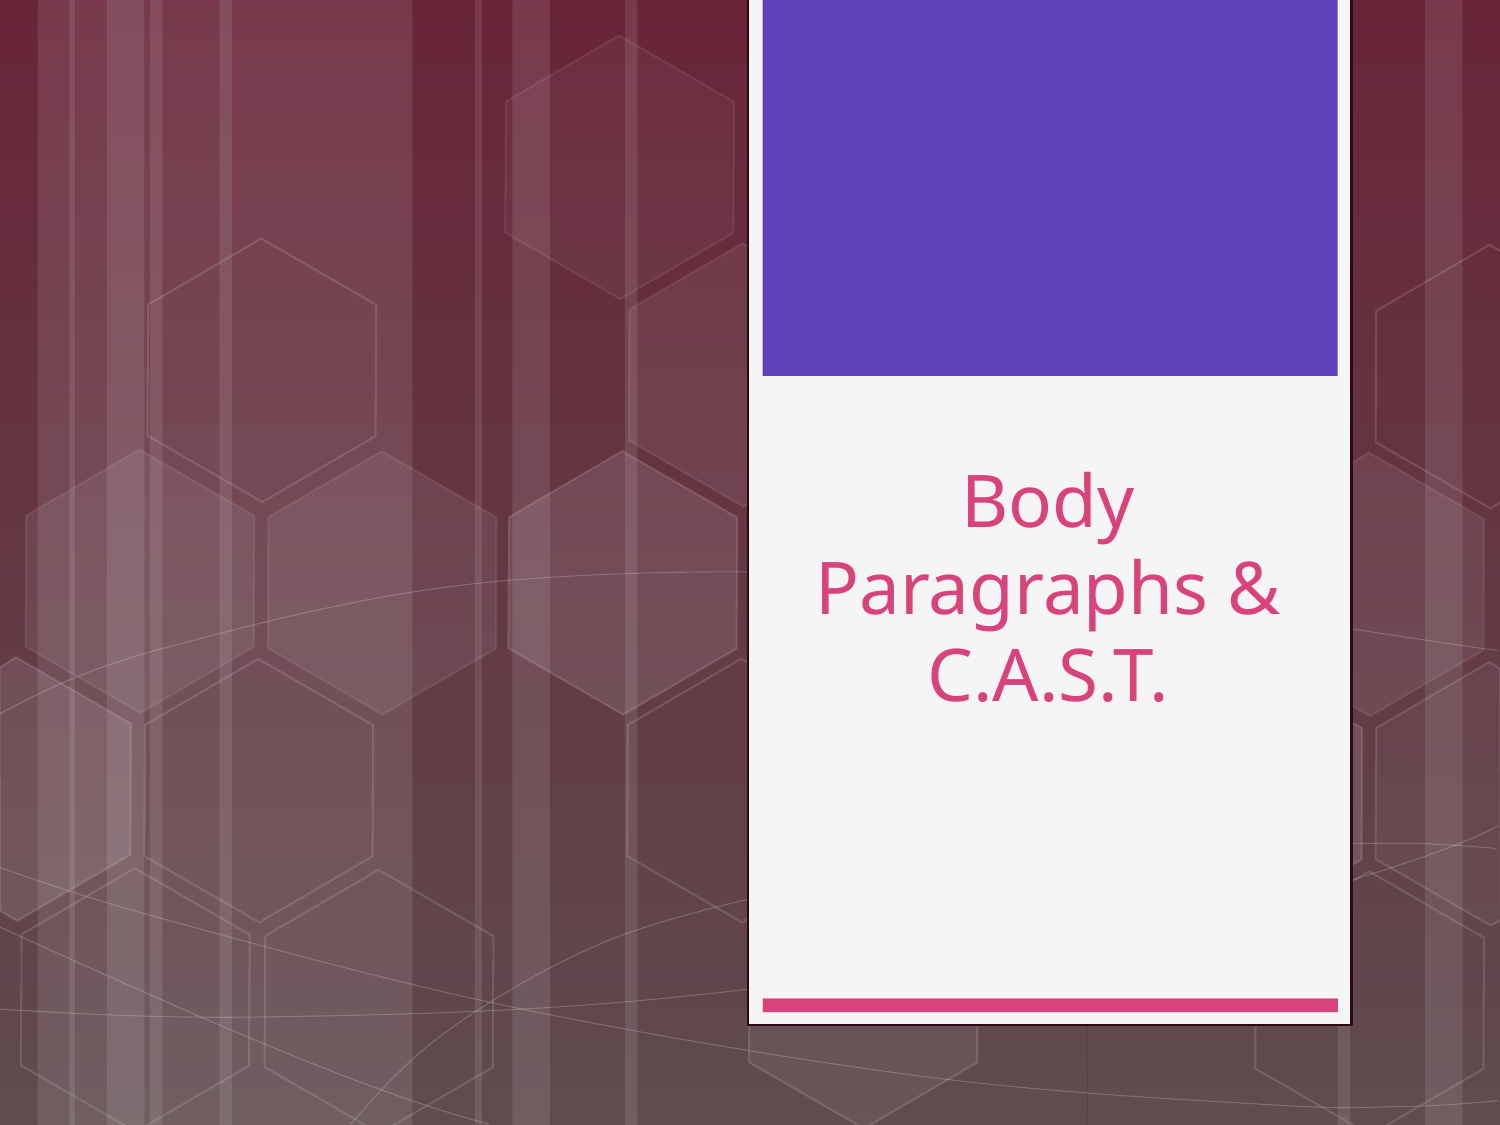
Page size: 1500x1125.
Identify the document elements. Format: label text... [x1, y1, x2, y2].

title Body Paragraphs & C.A.S.T. [776, 444, 1320, 724]
